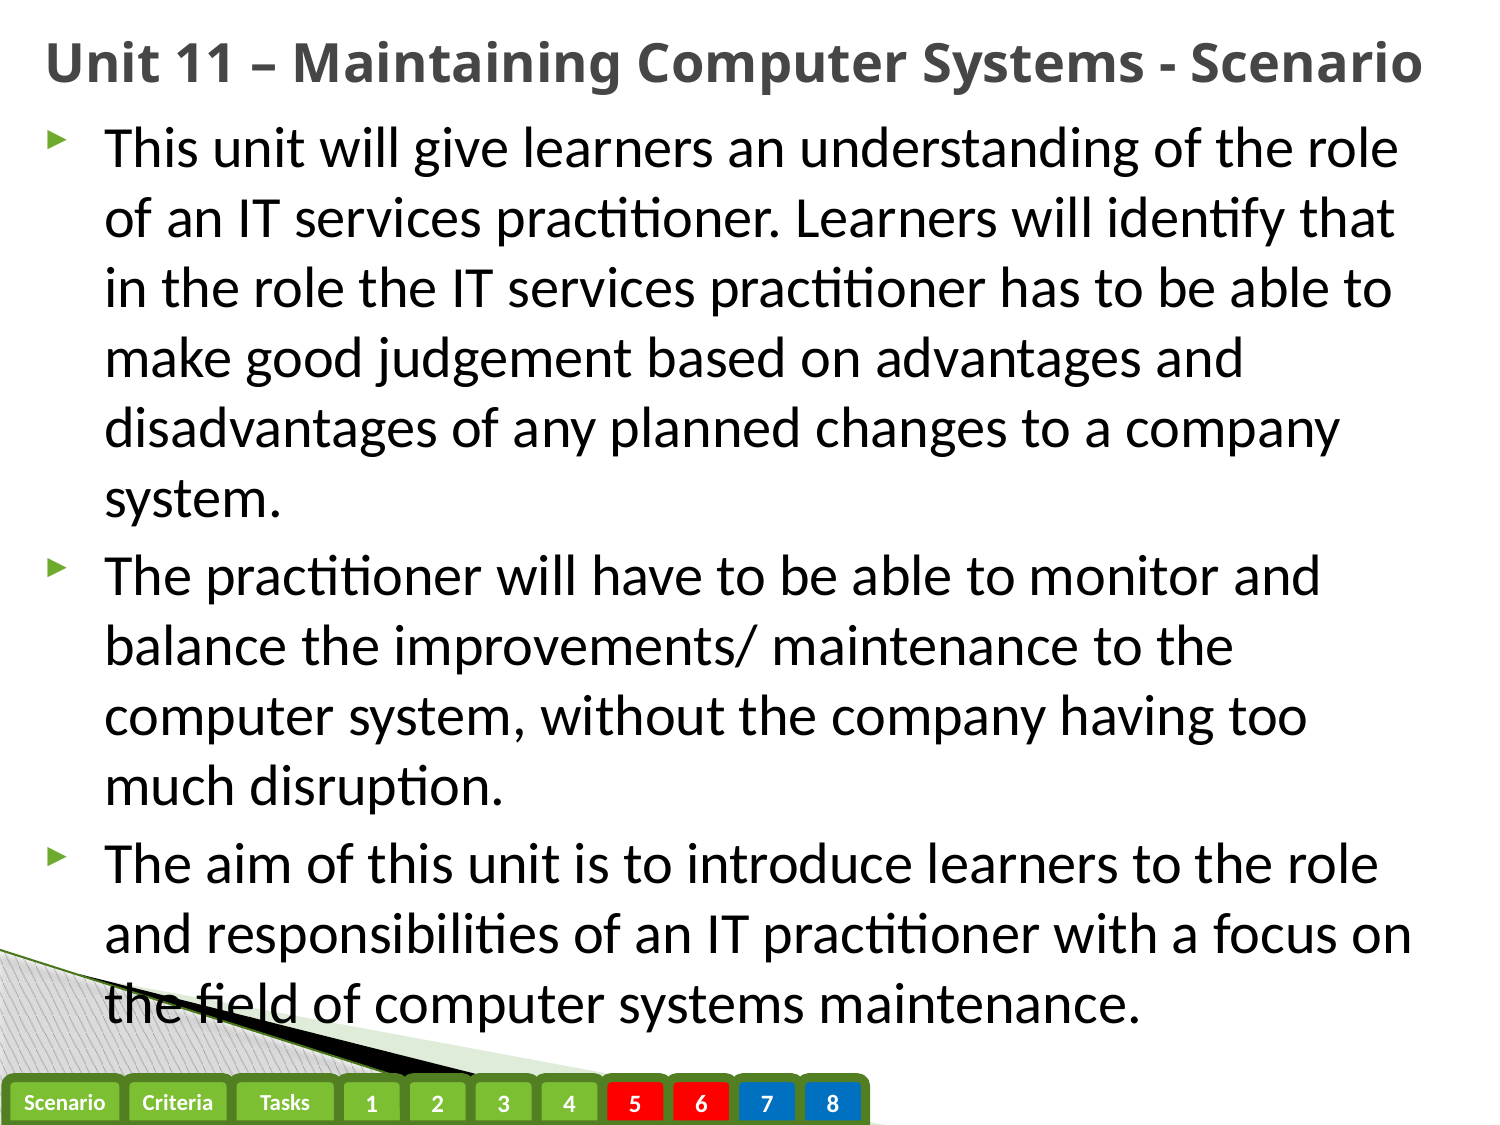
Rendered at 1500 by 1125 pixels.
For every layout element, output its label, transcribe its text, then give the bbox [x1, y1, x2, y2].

title Unit 11 – Maintaining Computer Systems - Scenario [29, 30, 1463, 90]
list This unit will give learners an understanding of the role of an IT services practitioner. Learners will identify that in the role the IT services practitioner has to be able to make good judgement based on advantages and disadvantages of any planned changes to a company system. The practitioner will have to be able to monitor and balance the improvements/ maintenance to the computer system, without the company having too much disruption. The aim of this unit is to introduce learners to the role and responsibilities of an IT practitioner with a focus on the field of computer systems maintenance. [29, 101, 1459, 1047]
